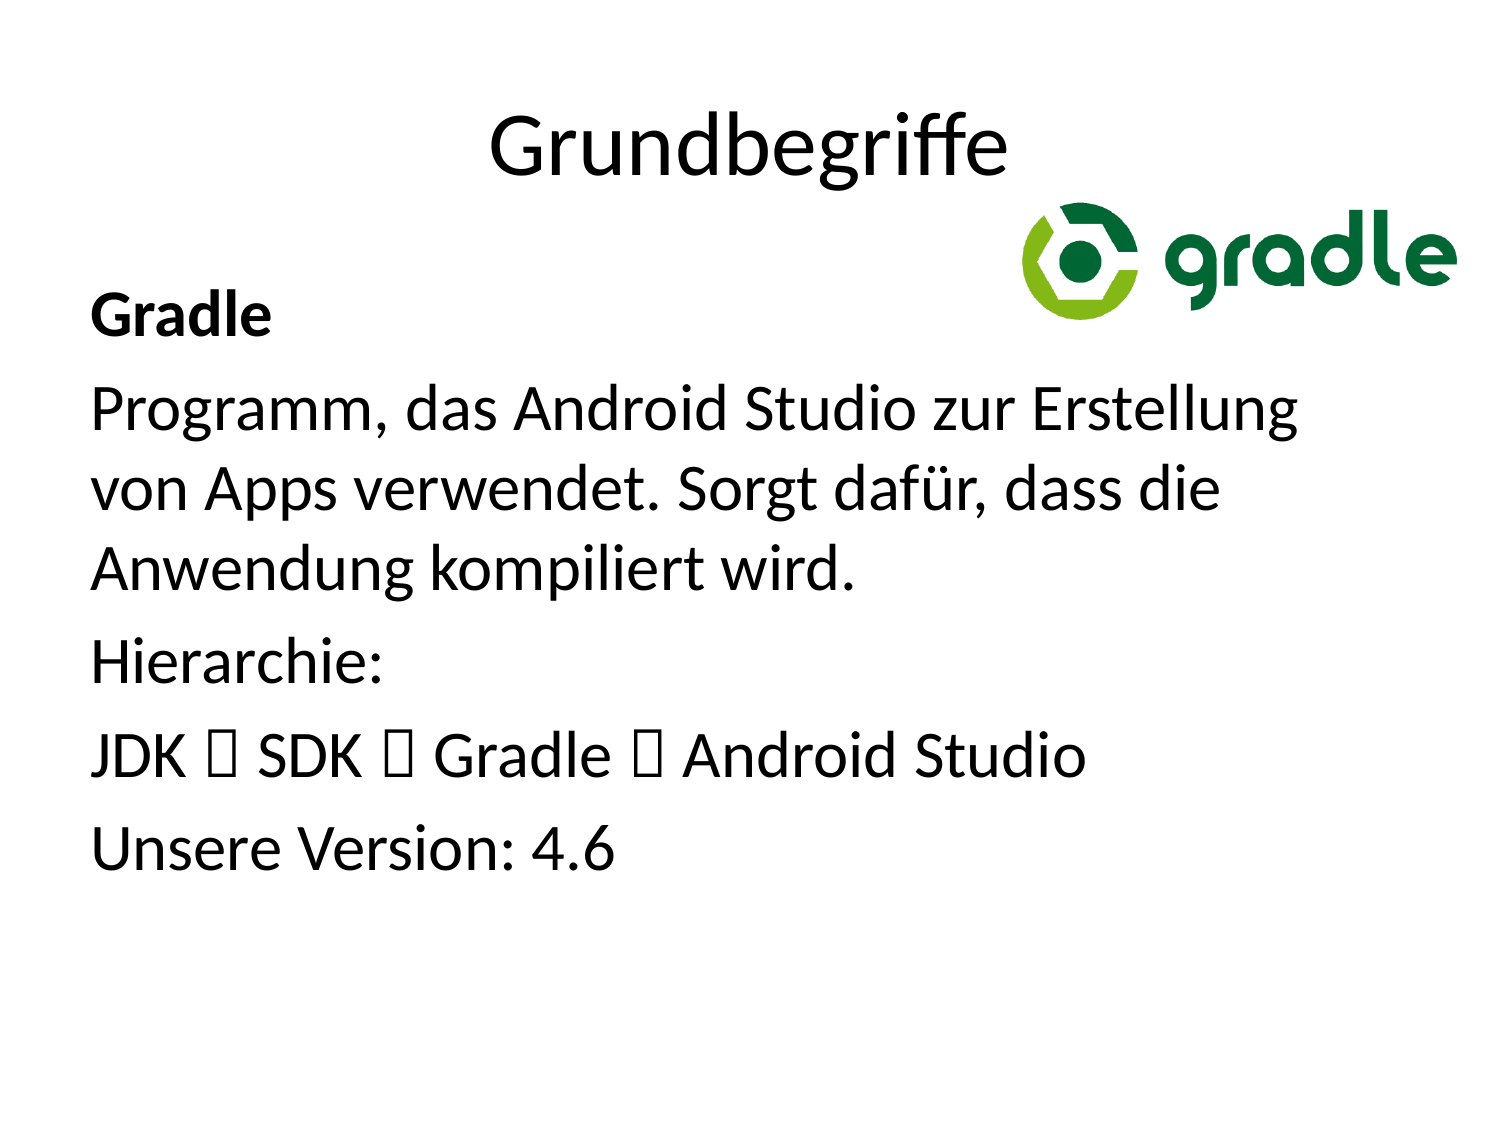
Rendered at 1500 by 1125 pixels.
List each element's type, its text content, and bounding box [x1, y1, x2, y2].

picture [1021, 202, 1458, 325]
list Gradle Programm, das Android Studio zur Erstellung von Apps verwendet. Sorgt dafür, dass die Anwendung kompiliert wird. Hierarchie: JDK  SDK  Gradle  Android Studio Unsere Version: 4.6 [75, 262, 1425, 1005]
title Grundbegriffe [75, 45, 1425, 233]
